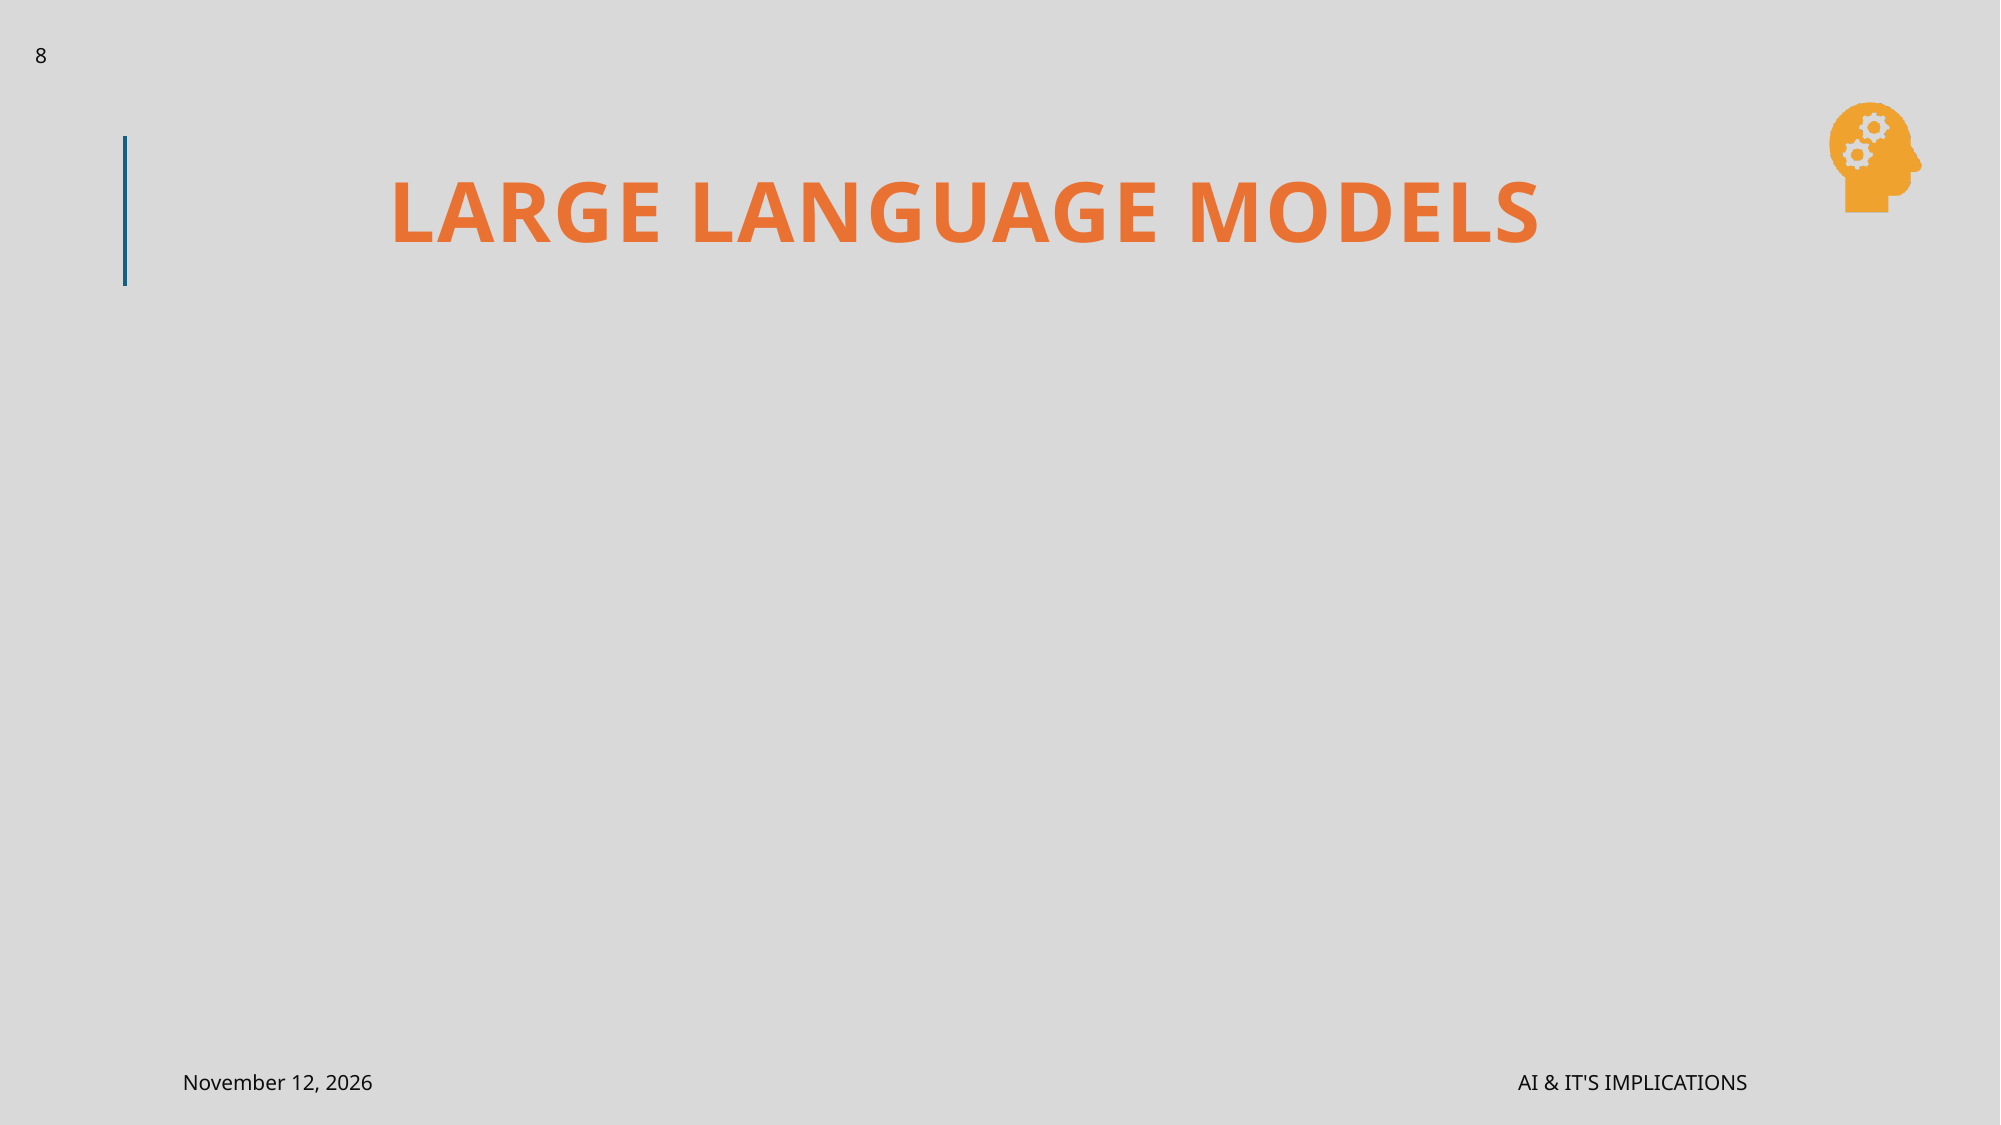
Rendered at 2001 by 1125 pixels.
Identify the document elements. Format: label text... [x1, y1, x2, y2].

title Large language models [168, 96, 1763, 342]
slide_number 8 [20, 34, 180, 80]
footer AI & It's Implications [794, 1061, 1763, 1107]
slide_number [168, 1061, 522, 1107]
picture [1811, 95, 1939, 224]
